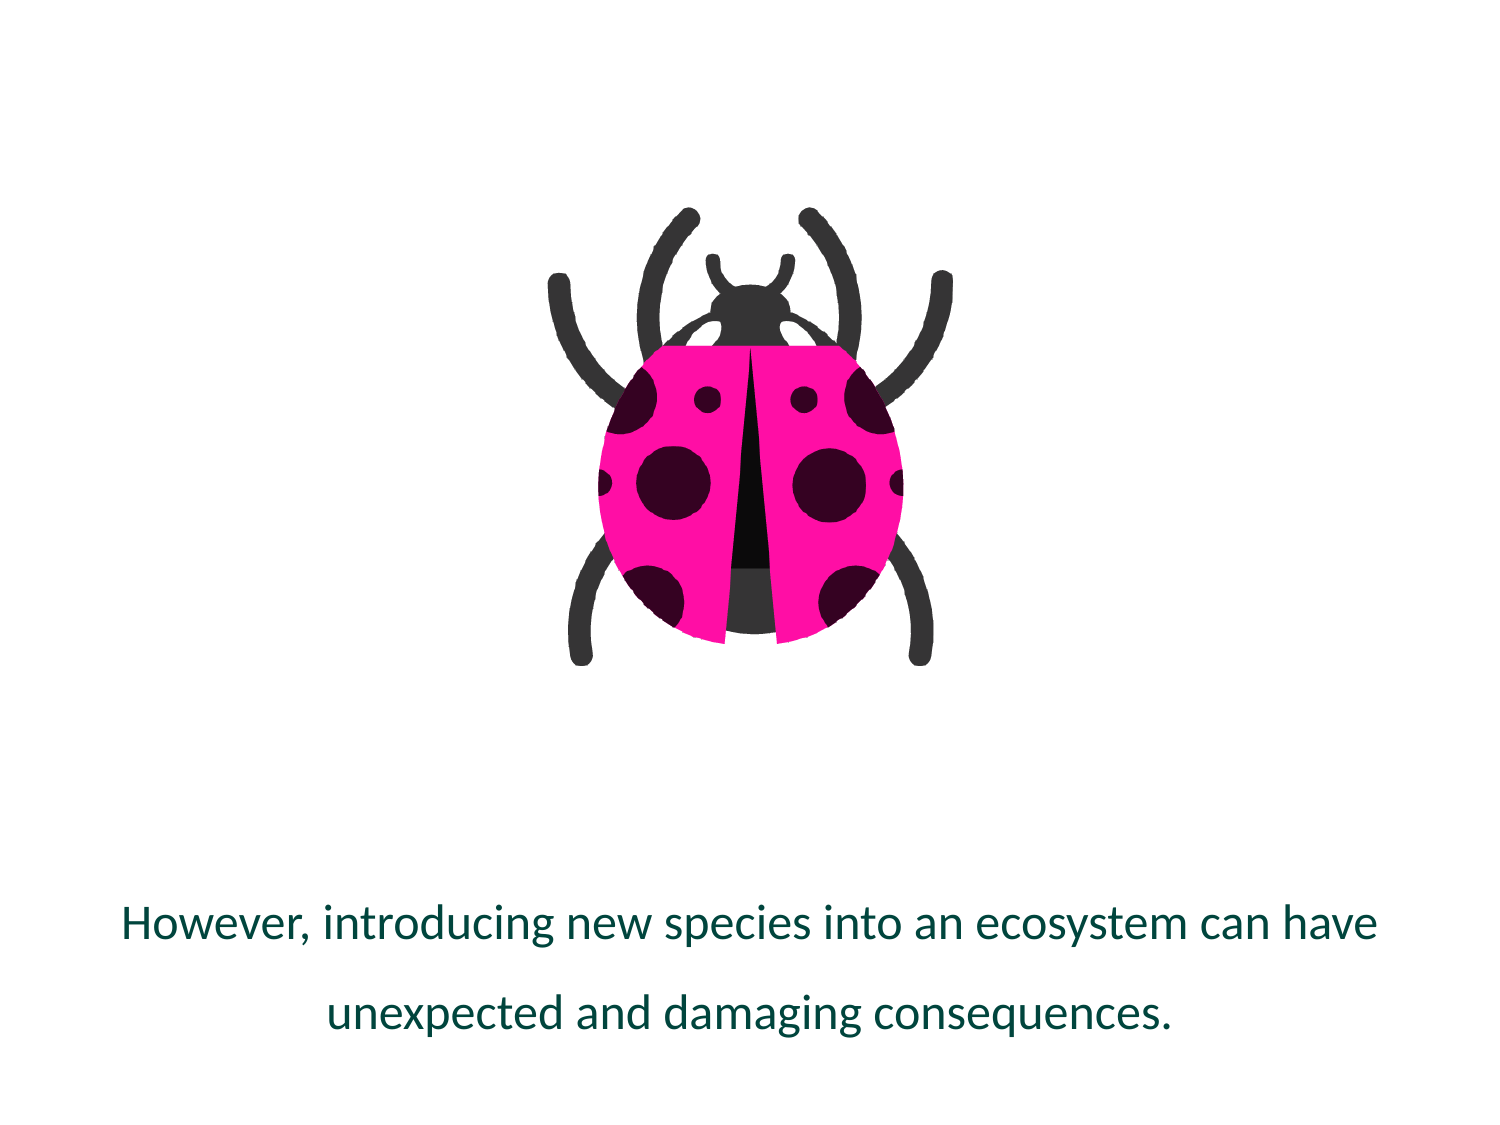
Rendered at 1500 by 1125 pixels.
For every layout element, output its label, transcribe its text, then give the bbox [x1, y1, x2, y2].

text_box However, introducing new species into an ecosystem can have unexpected and damaging consequences. [47, 852, 1452, 1047]
picture [547, 207, 953, 666]
